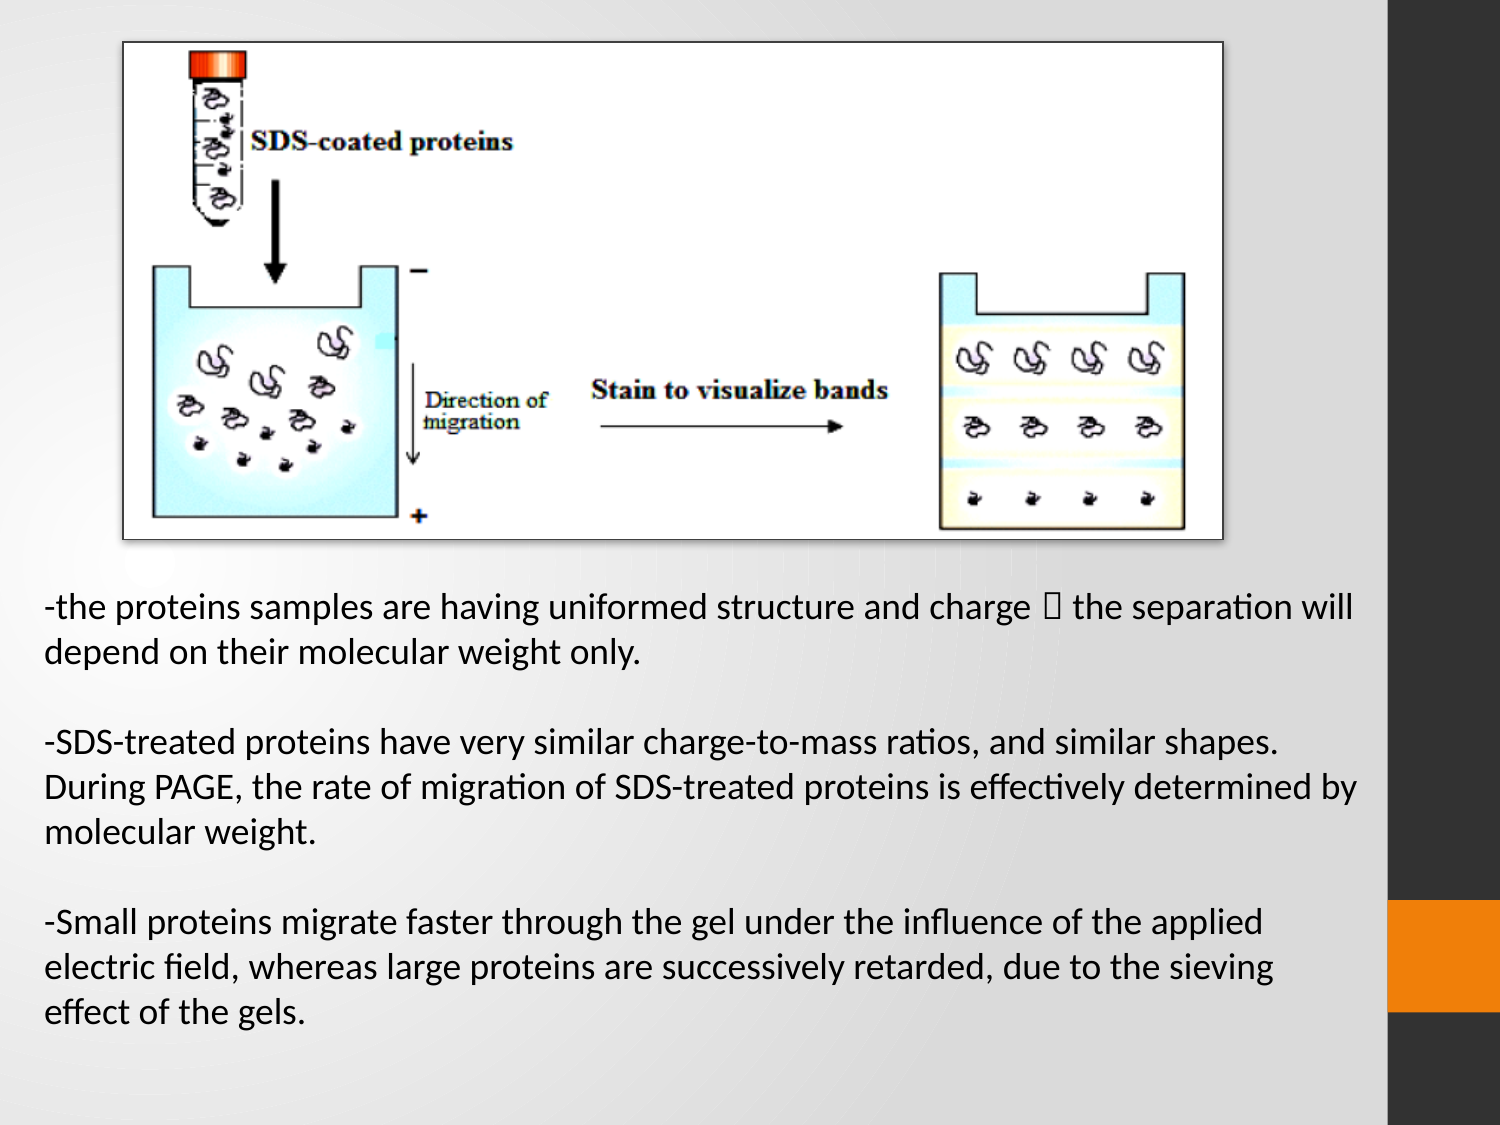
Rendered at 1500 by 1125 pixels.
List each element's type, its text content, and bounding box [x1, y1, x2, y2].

text_box -the proteins samples are having uniformed structure and charge  the separation will depend on their molecular weight only. -SDS-treated proteins have very similar charge-to-mass ratios, and similar shapes. During PAGE, the rate of migration of SDS-treated proteins is effectively determined by molecular weight. -Small proteins migrate faster through the gel under the influence of the applied electric field, whereas large proteins are successively retarded, due to the sieving effect of the gels. [29, 574, 1377, 1039]
picture [123, 42, 1223, 540]
